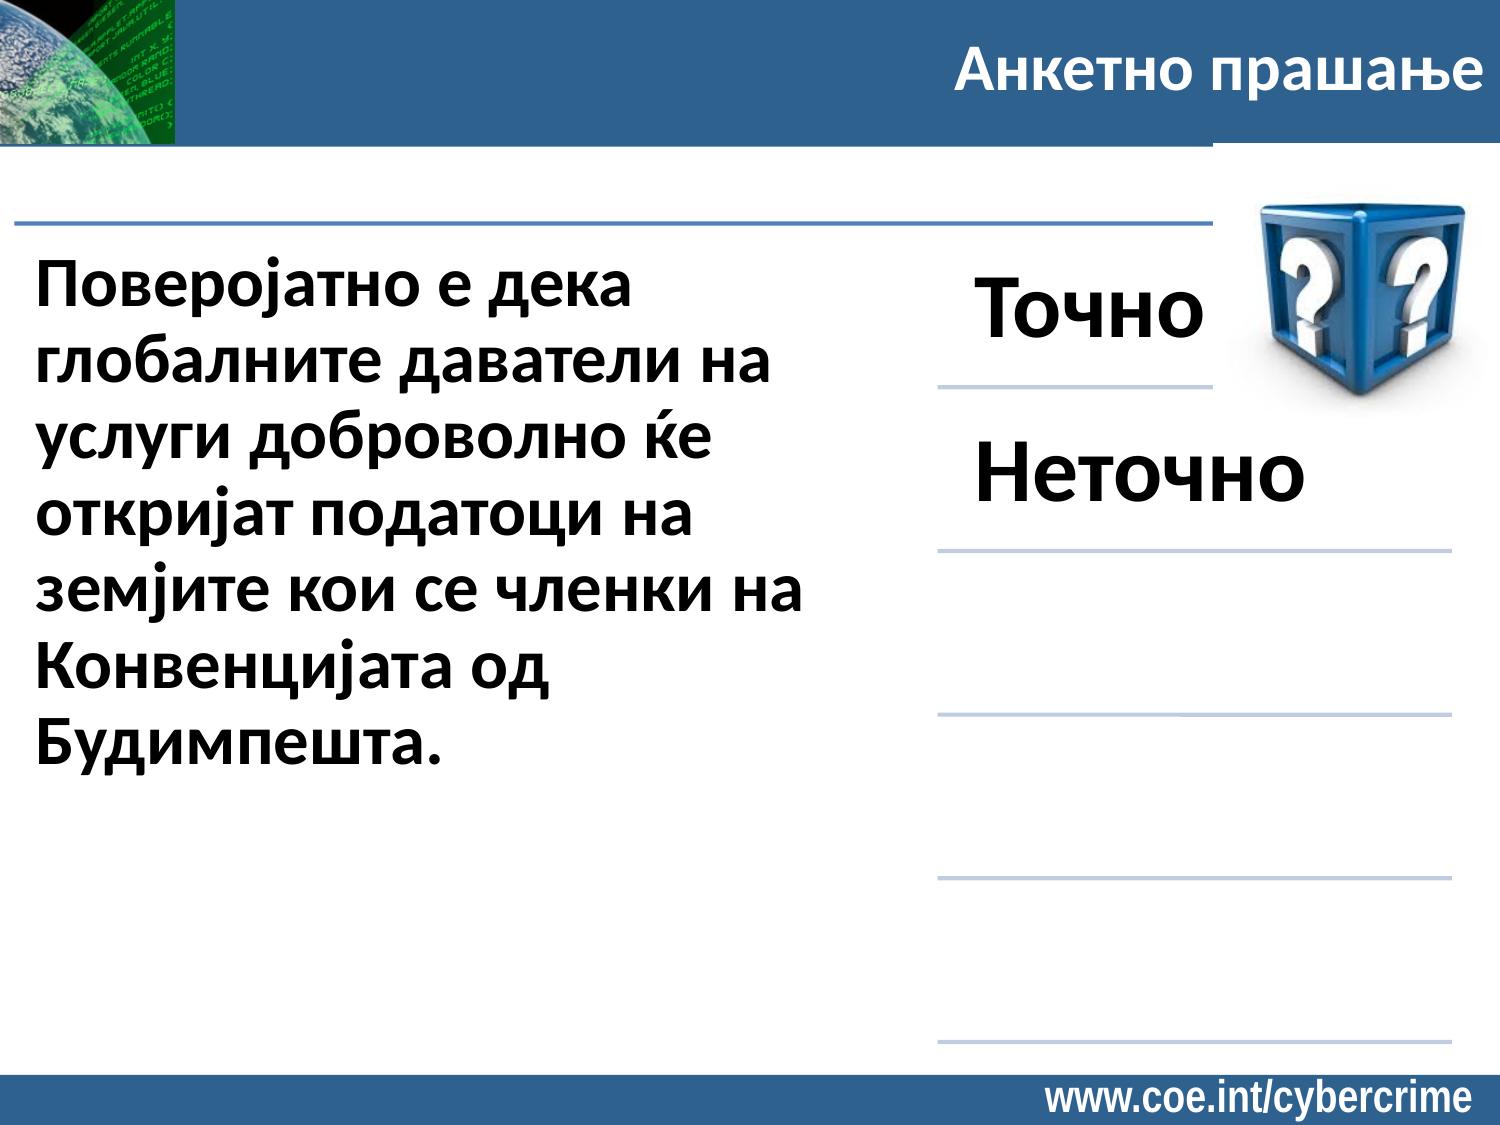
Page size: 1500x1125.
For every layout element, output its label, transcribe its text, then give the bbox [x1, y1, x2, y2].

text_box Анкетно прашање [177, 0, 1500, 149]
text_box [14, 222, 1454, 1053]
picture [1212, 142, 1500, 434]
text_box [0, 1073, 1030, 1125]
picture [0, 0, 175, 144]
text_box www.coe.int/cybercrime [1030, 1059, 1500, 1125]
